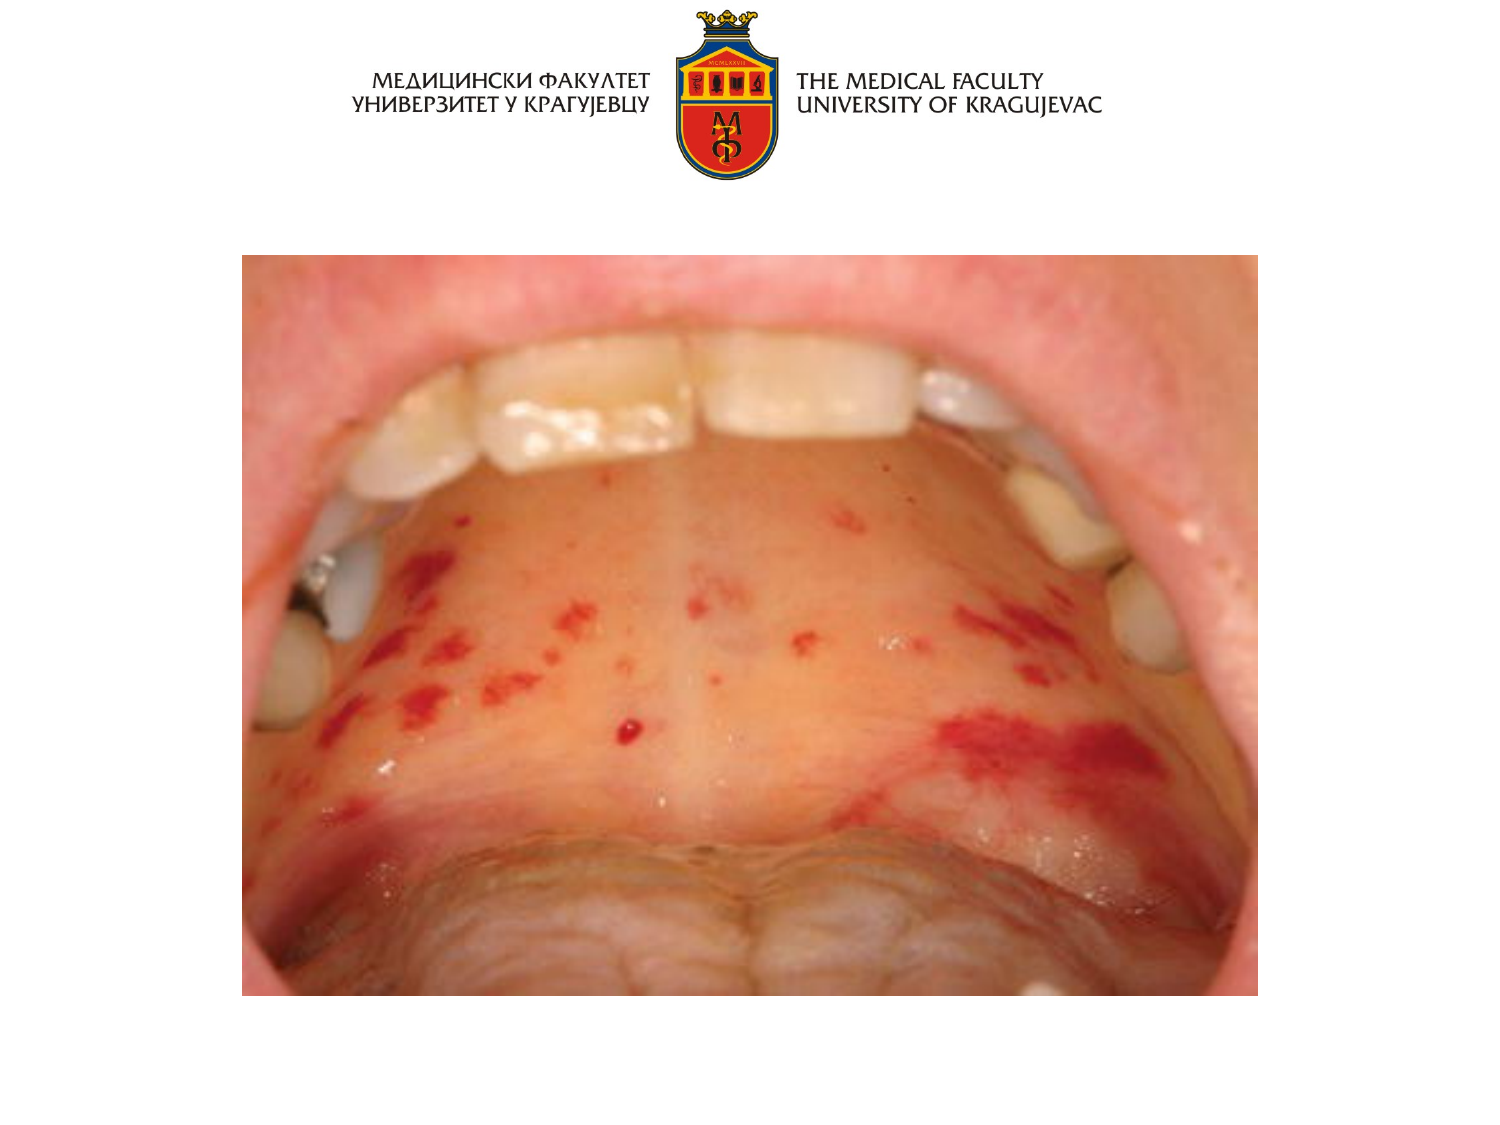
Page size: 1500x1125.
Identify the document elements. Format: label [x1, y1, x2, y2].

picture [241, 255, 1259, 996]
picture [328, 0, 1125, 191]
